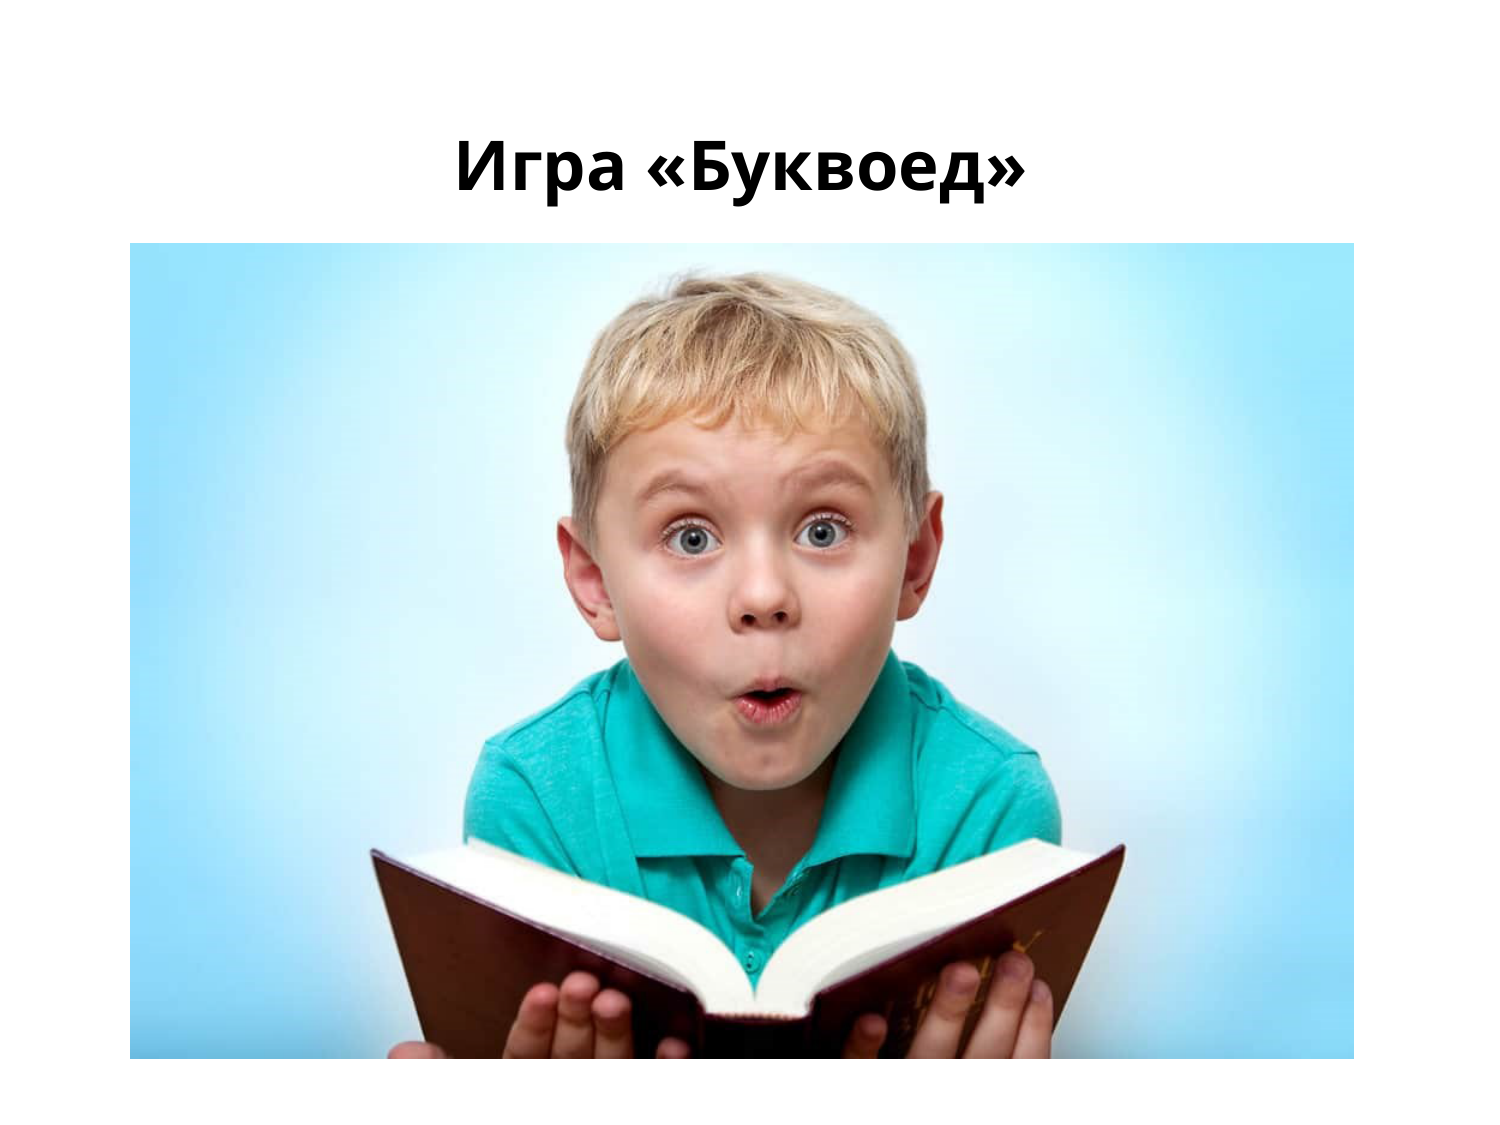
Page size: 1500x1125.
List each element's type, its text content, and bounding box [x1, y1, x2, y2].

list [130, 243, 1354, 1059]
title Игра «Буквоед» [103, 59, 1397, 278]
